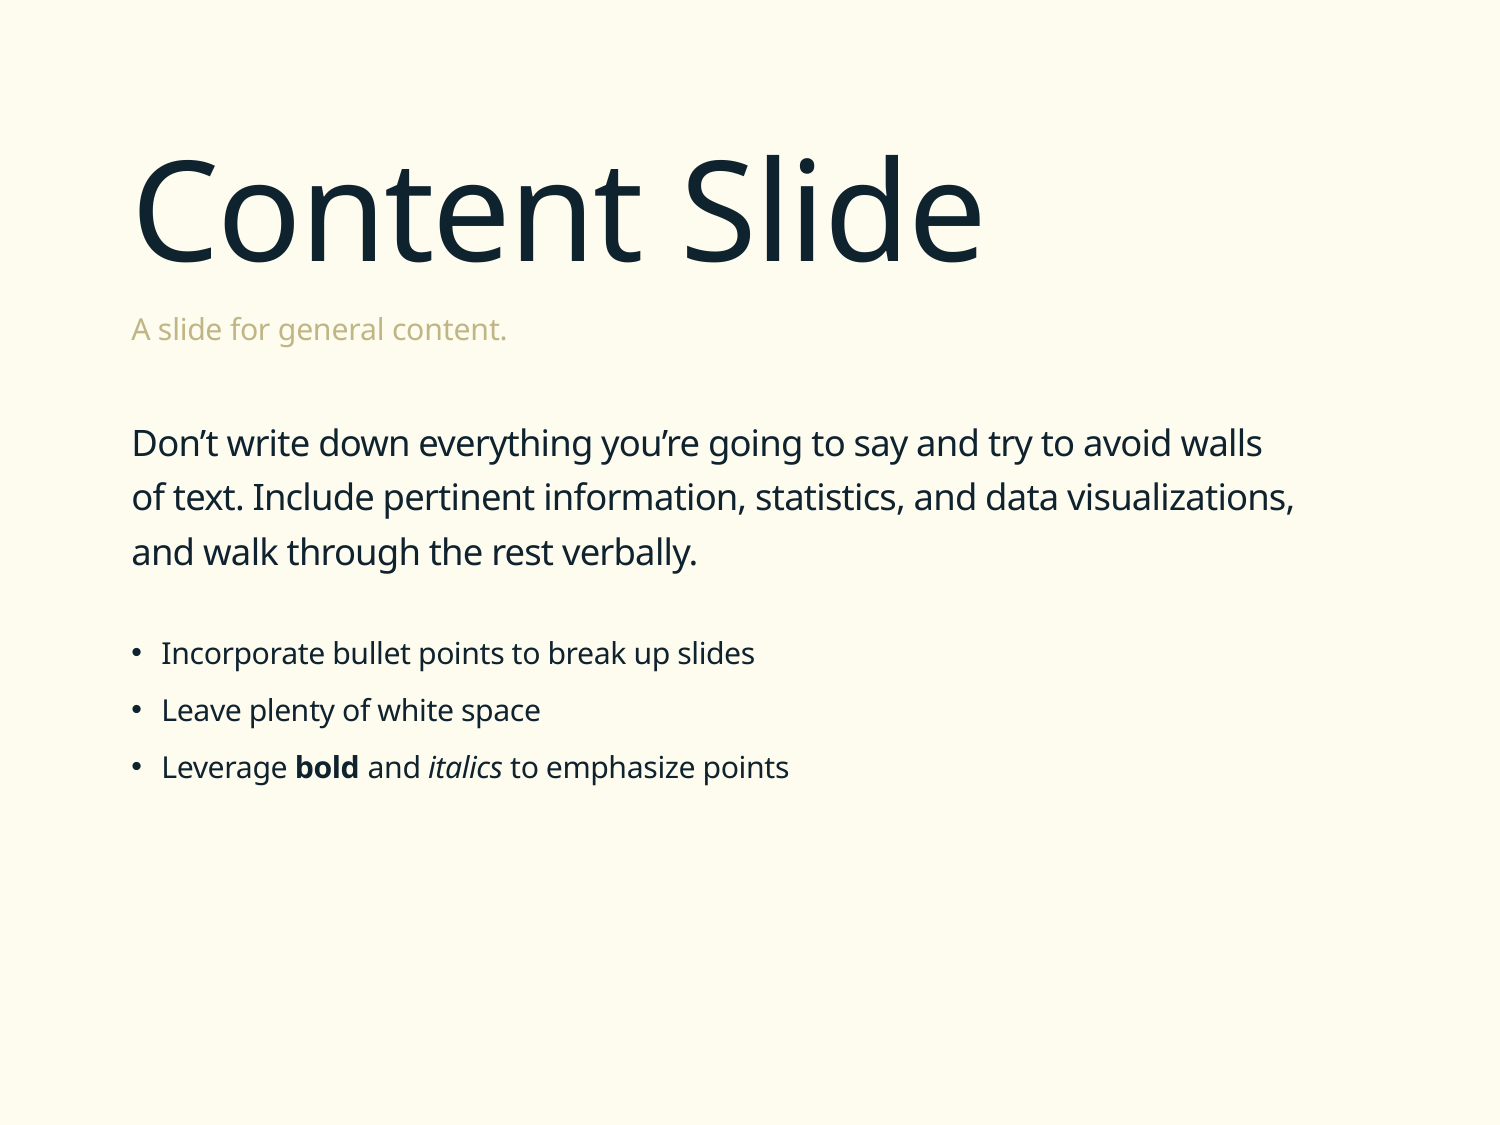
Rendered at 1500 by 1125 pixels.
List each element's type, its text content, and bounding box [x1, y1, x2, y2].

title Content Slide A slide for general content. [129, 22, 1138, 347]
text_box Don’t write down everything you’re going to say and try to avoid walls of text. Include pertinent information, statistics, and data visualizations, and walk through the rest verbally. Incorporate bullet points to break up slides Leave plenty of white space Leverage bold and italics to emphasize points [129, 406, 1304, 851]
